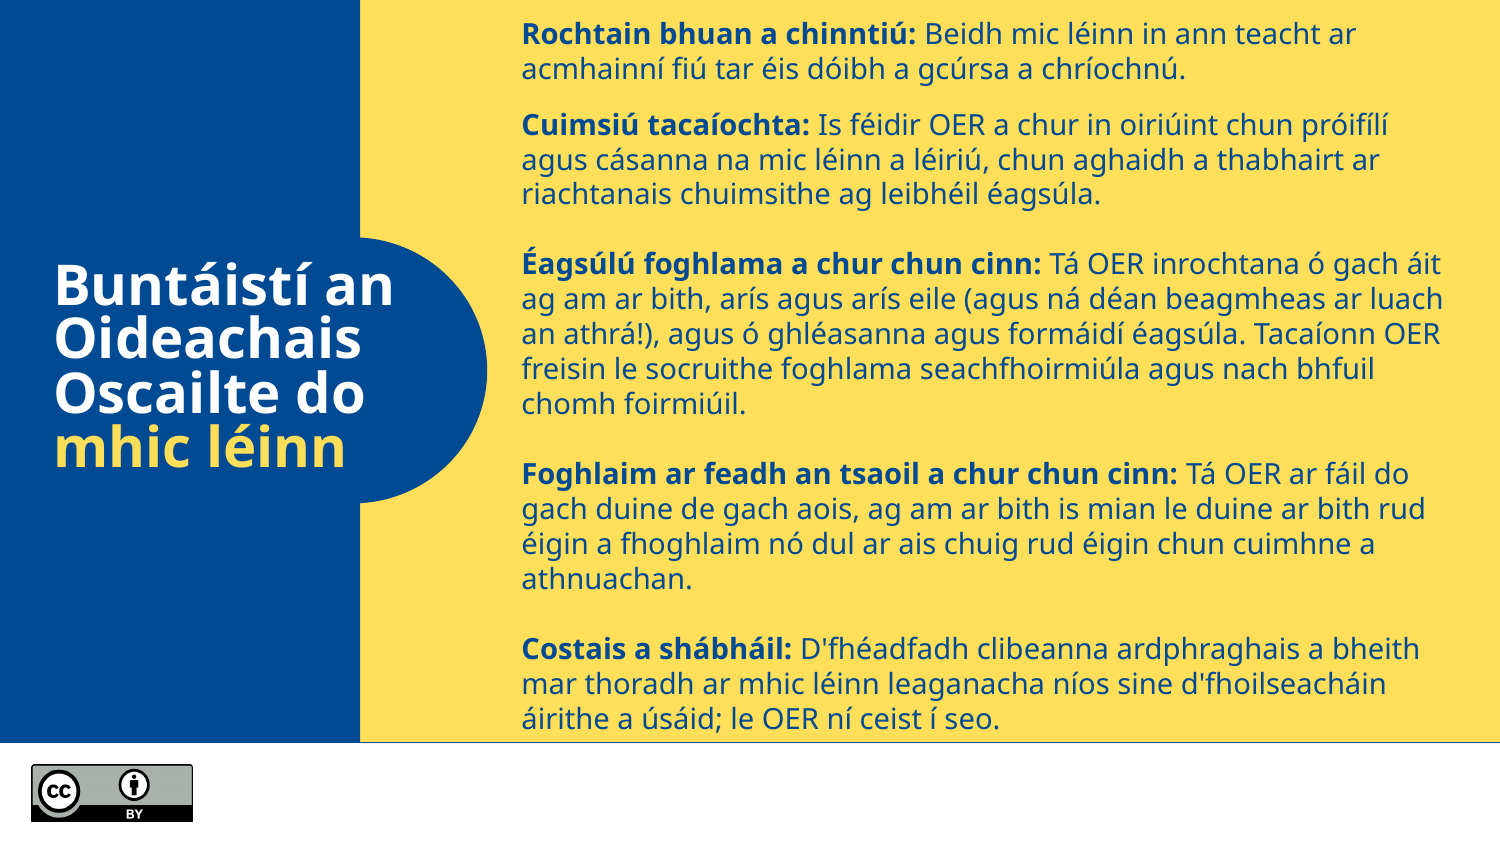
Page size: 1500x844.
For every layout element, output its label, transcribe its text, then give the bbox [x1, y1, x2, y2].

text_box [0, 750, 1500, 844]
text_box [0, 0, 361, 742]
text_box [304, 237, 401, 246]
text_box [300, 493, 405, 504]
text_box [421, 255, 488, 485]
picture [31, 764, 193, 822]
text_box Buntáistí an Oideachais Oscailte do mhic léinn [38, 246, 421, 493]
text_box Rochtain bhuan a chinntiú: Beidh mic léinn in ann teacht ar acmhainní fiú tar éis dóibh a gcúrsa a chríochnú. Cuimsiú tacaíochta: Is féidir OER a chur in oiriúint chun próifílí agus cásanna na mic léinn a léiriú, chun aghaidh a thabhairt ar riachtanais chuimsithe ag leibhéil éagsúla. Éagsúlú foghlama a chur chun cinn: Tá OER inrochtana ó gach áit ag am ar bith, arís agus arís eile (agus ná déan beagmheas ar luach an athrá!), agus ó ghléasanna agus formáidí éagsúla. Tacaíonn OER freisin le socruithe foghlama seachfhoirmiúla agus nach bhfuil chomh foirmiúil. Foghlaim ar feadh an tsaoil a chur chun cinn: Tá OER ar fáil do gach duine de gach aois, ag am ar bith is mian le duine ar bith rud éigin a fhoghlaim nó dul ar ais chuig rud éigin chun cuimhne a athnuachan. Costais a shábháil: D'fhéadfadh clibeanna ardphraghais a bheith mar thoradh ar mhic léinn leaganacha níos sine d'fhoilseacháin áirithe a úsáid; le OER ní ceist í seo. [506, 0, 1469, 741]
